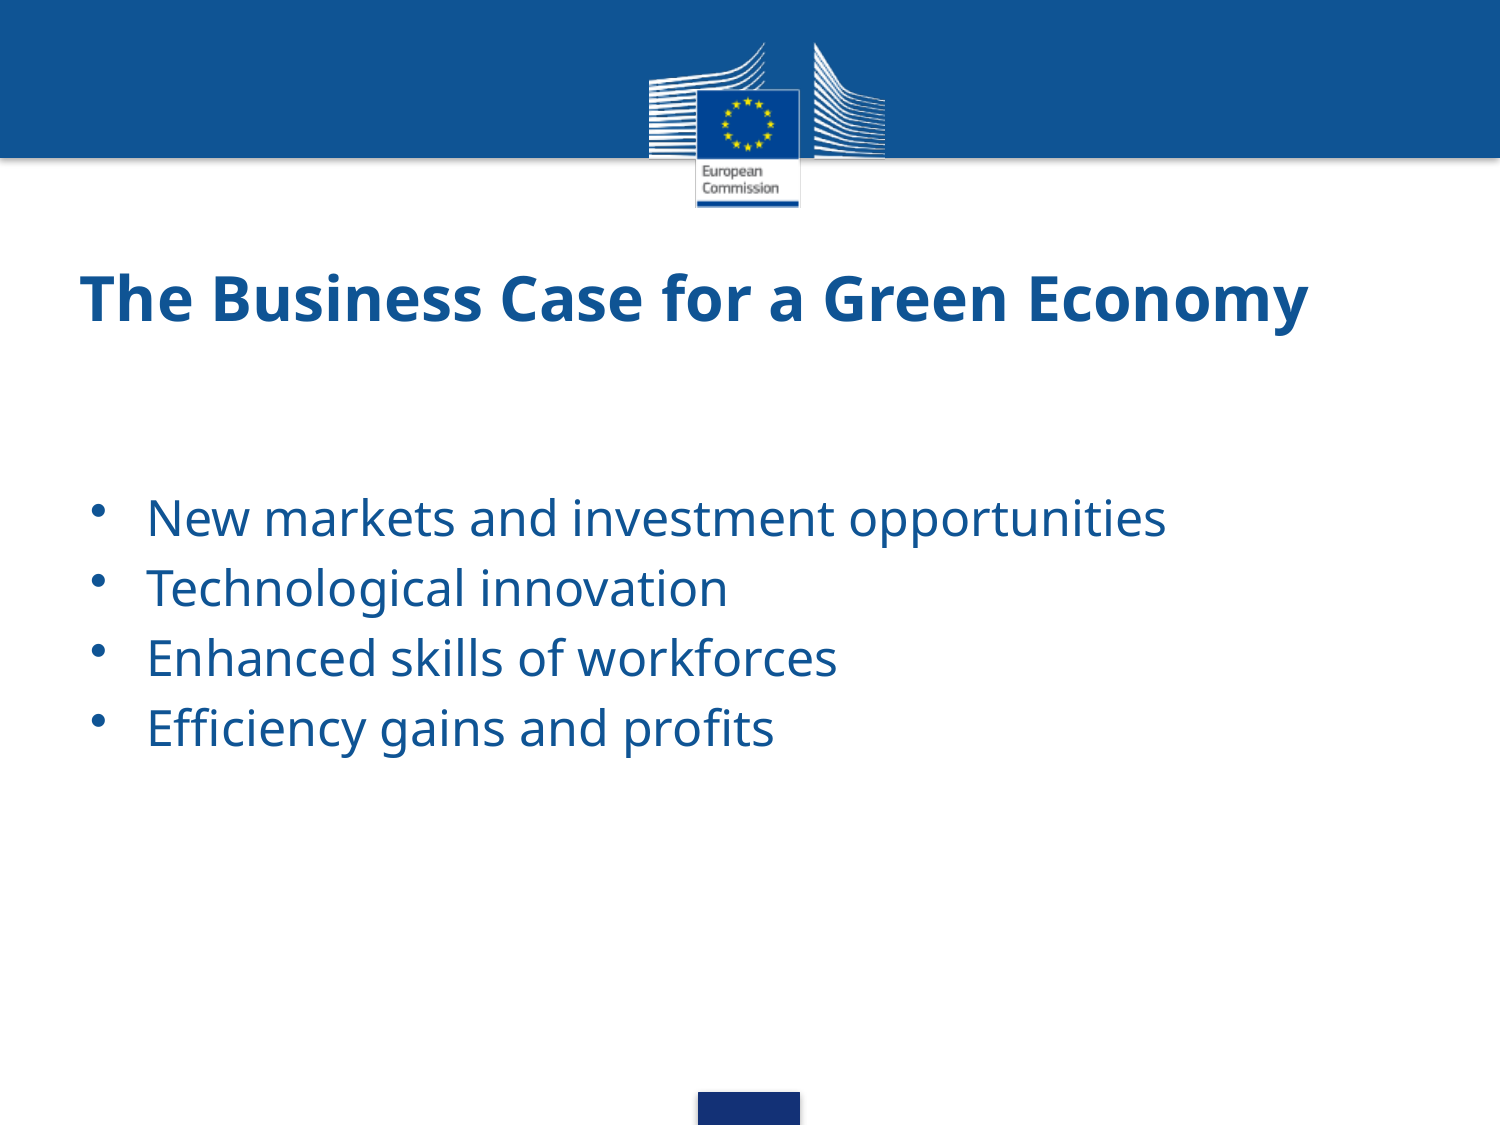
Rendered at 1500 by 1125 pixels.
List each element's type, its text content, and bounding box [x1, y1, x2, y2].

list New markets and investment opportunities Technological innovation Enhanced skills of workforces Efficiency gains and profits [75, 408, 1425, 988]
picture [649, 42, 885, 208]
title The Business Case for a Green Economy [64, 219, 1415, 374]
